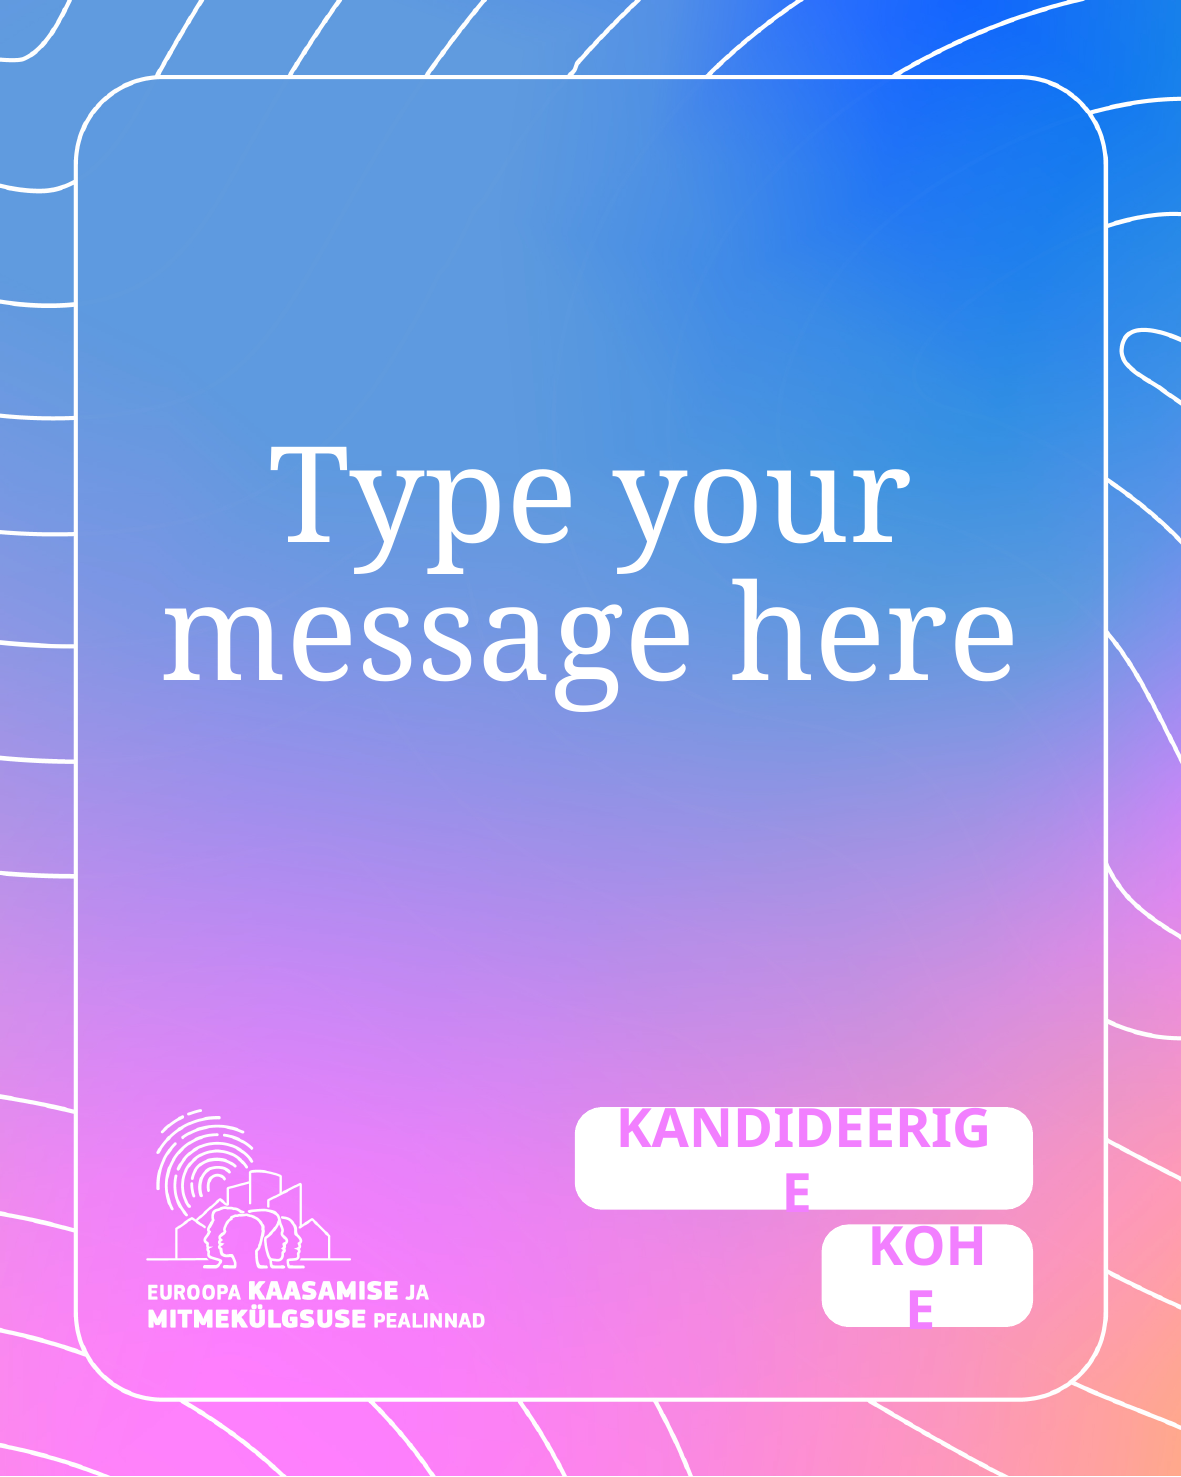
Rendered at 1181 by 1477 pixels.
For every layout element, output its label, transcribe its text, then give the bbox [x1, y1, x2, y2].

title Type your message here [88, 161, 1093, 977]
text_box KOHE [835, 1238, 1020, 1313]
text_box KANDIDEERIGE [588, 1121, 1019, 1196]
picture [0, 0, 1181, 1476]
